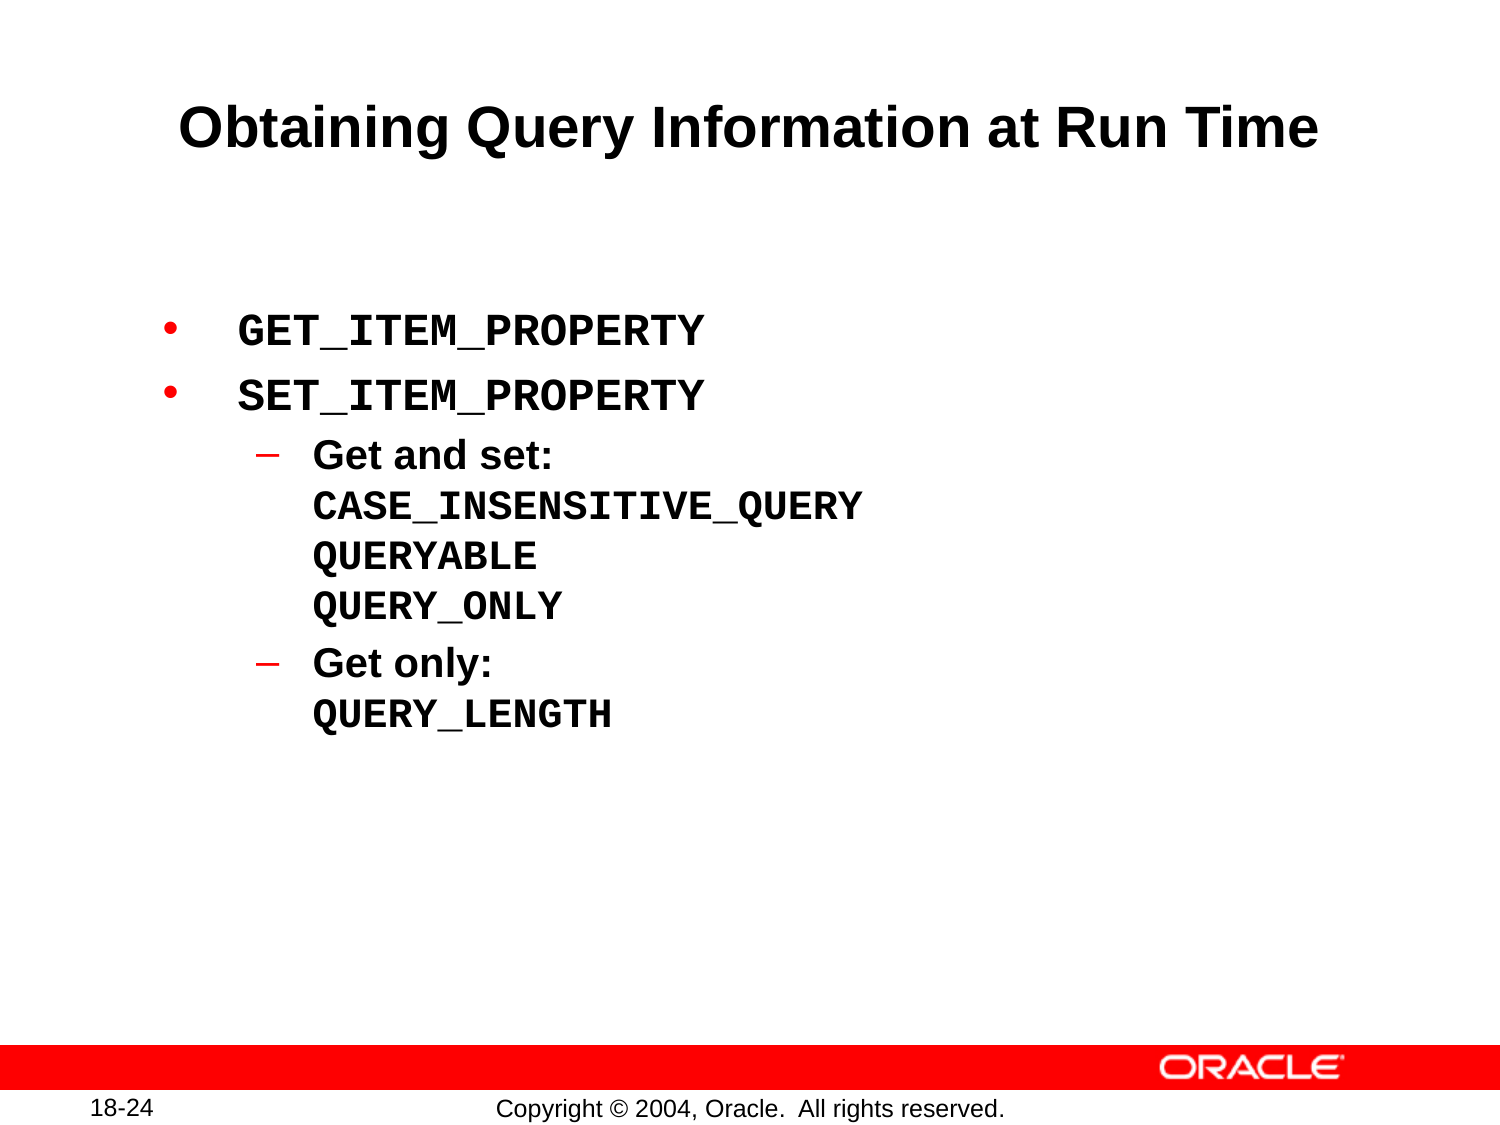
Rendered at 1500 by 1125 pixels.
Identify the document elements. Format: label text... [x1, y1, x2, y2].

list GET_ITEM_PROPERTY SET_ITEM_PROPERTY Get and set: CASE_INSENSITIVE_QUERY QUERYABLE QUERY_ONLY Get only: QUERY_LENGTH [141, 297, 1351, 743]
title Obtaining Query Information at Run Time [149, 87, 1351, 232]
